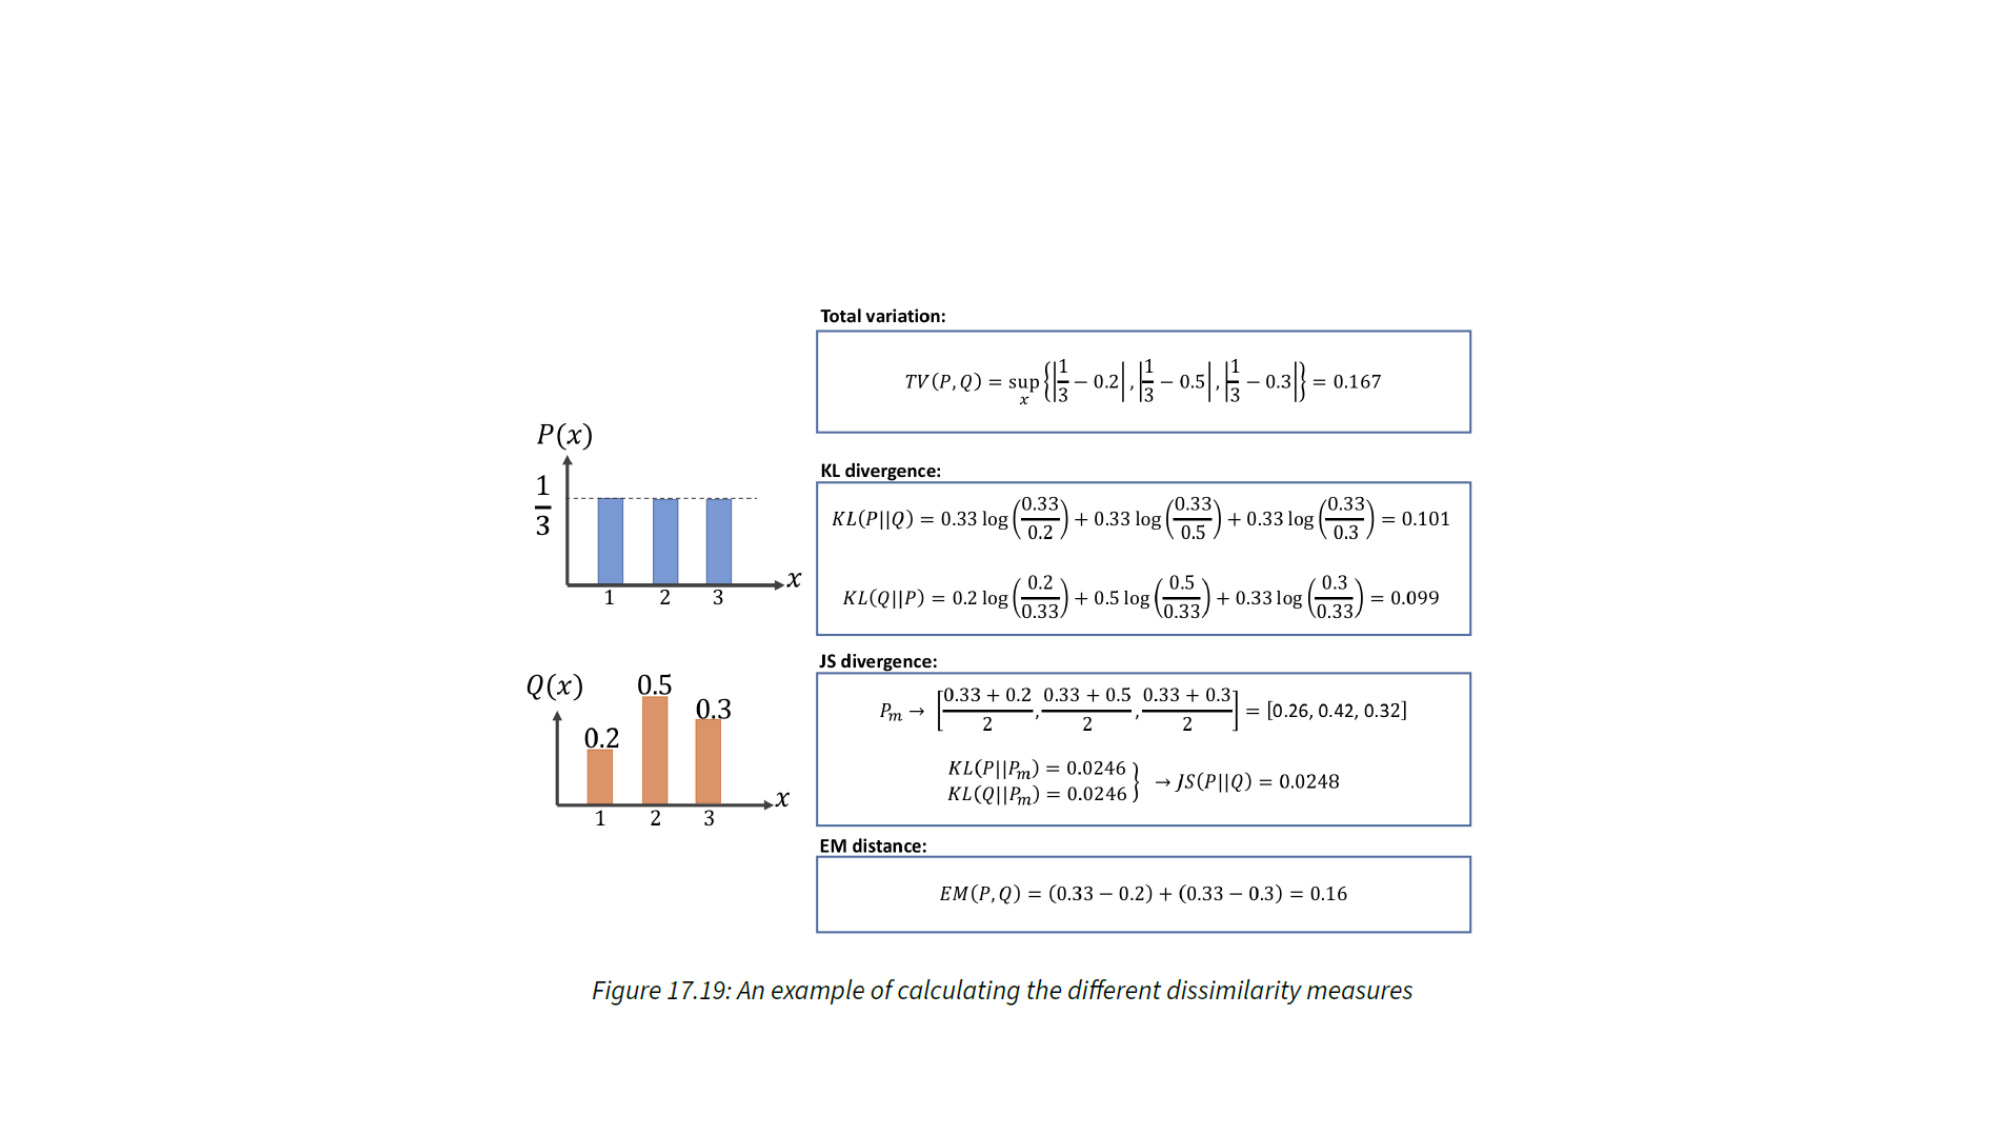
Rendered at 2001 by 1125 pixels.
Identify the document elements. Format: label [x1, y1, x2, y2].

list [516, 299, 1484, 1014]
